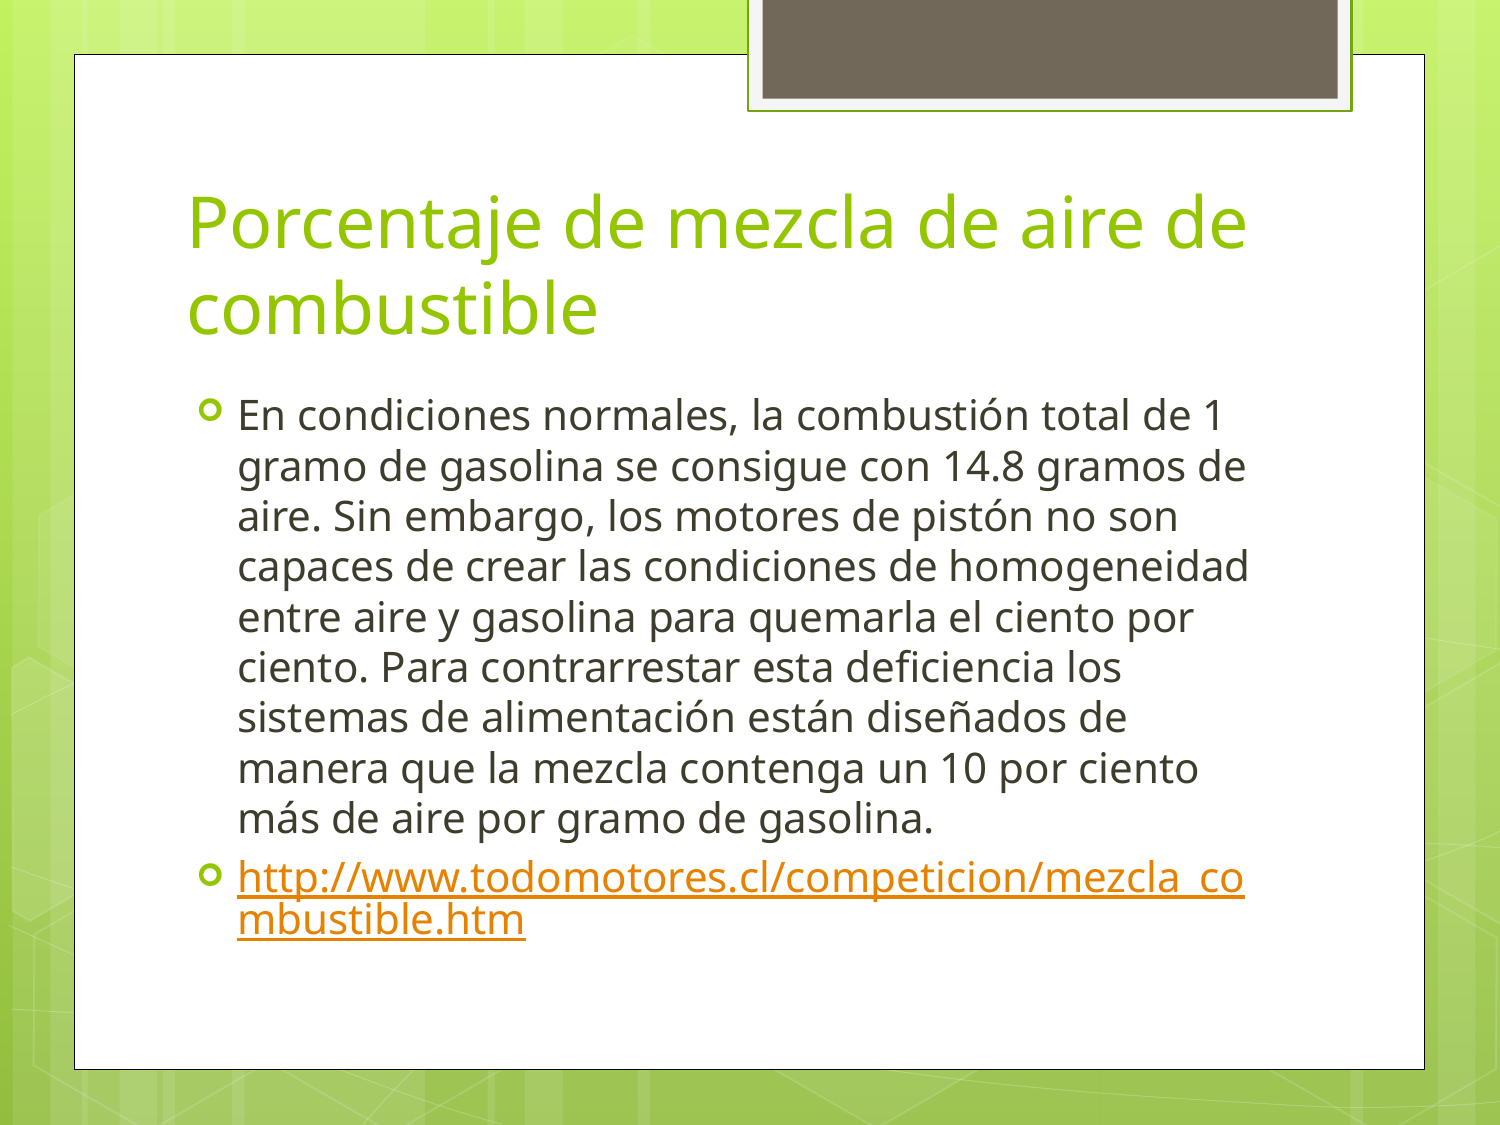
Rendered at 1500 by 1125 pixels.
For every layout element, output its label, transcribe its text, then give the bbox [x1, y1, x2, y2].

title Porcentaje de mezcla de aire de combustible [171, 168, 1324, 357]
list En condiciones normales, la combustión total de 1 gramo de gasolina se consigue con 14.8 gramos de aire. Sin embargo, los motores de pistón no son capaces de crear las condiciones de homogeneidad entre aire y gasolina para quemarla el ciento por ciento. Para contrarrestar esta deficiencia los sistemas de alimentación están diseñados de manera que la mezcla contenga un 10 por ciento más de aire por gramo de gasolina. http://www.todomotores.cl/competicion/mezcla_combustible.htm [171, 381, 1283, 957]
